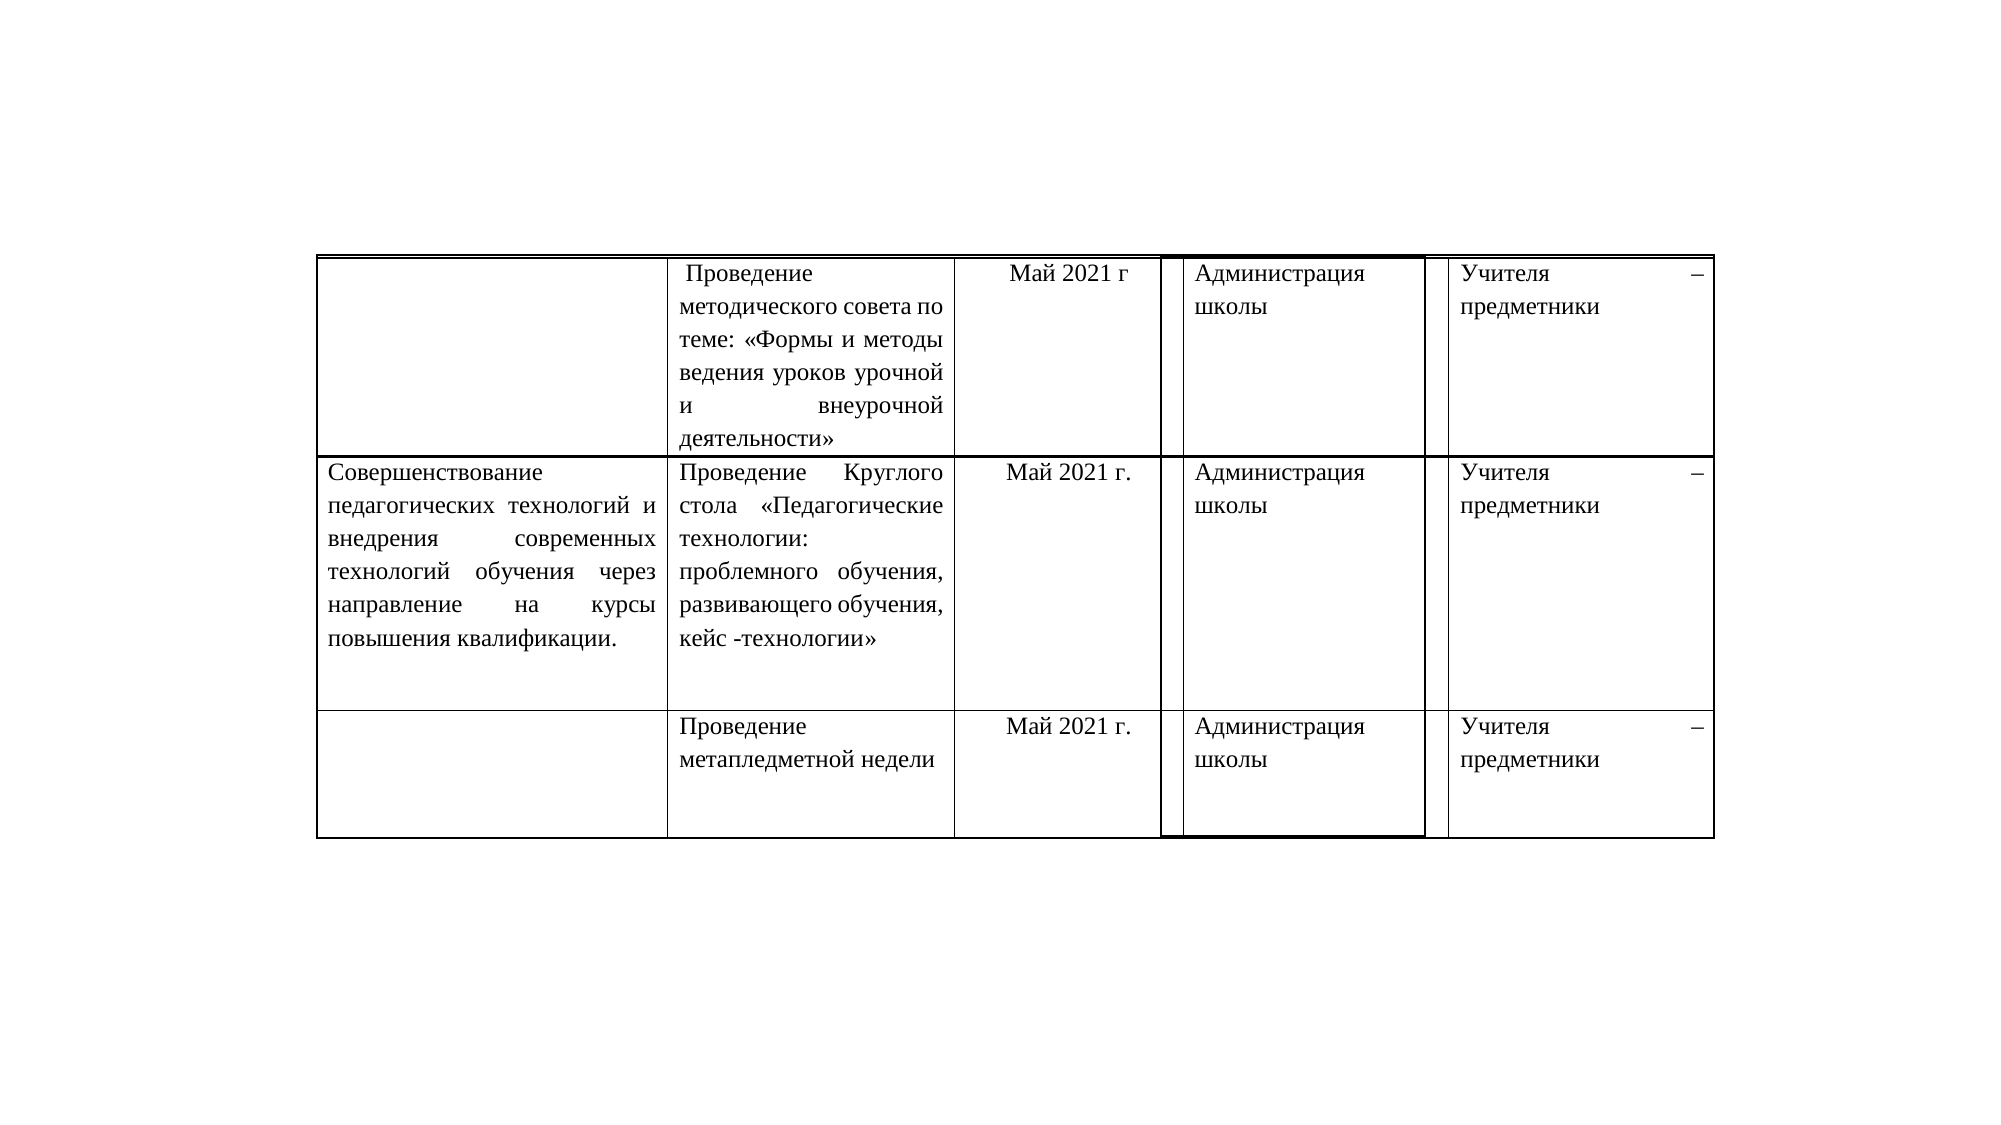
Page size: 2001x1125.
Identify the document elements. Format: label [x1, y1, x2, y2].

picture [240, 257, 1759, 868]
